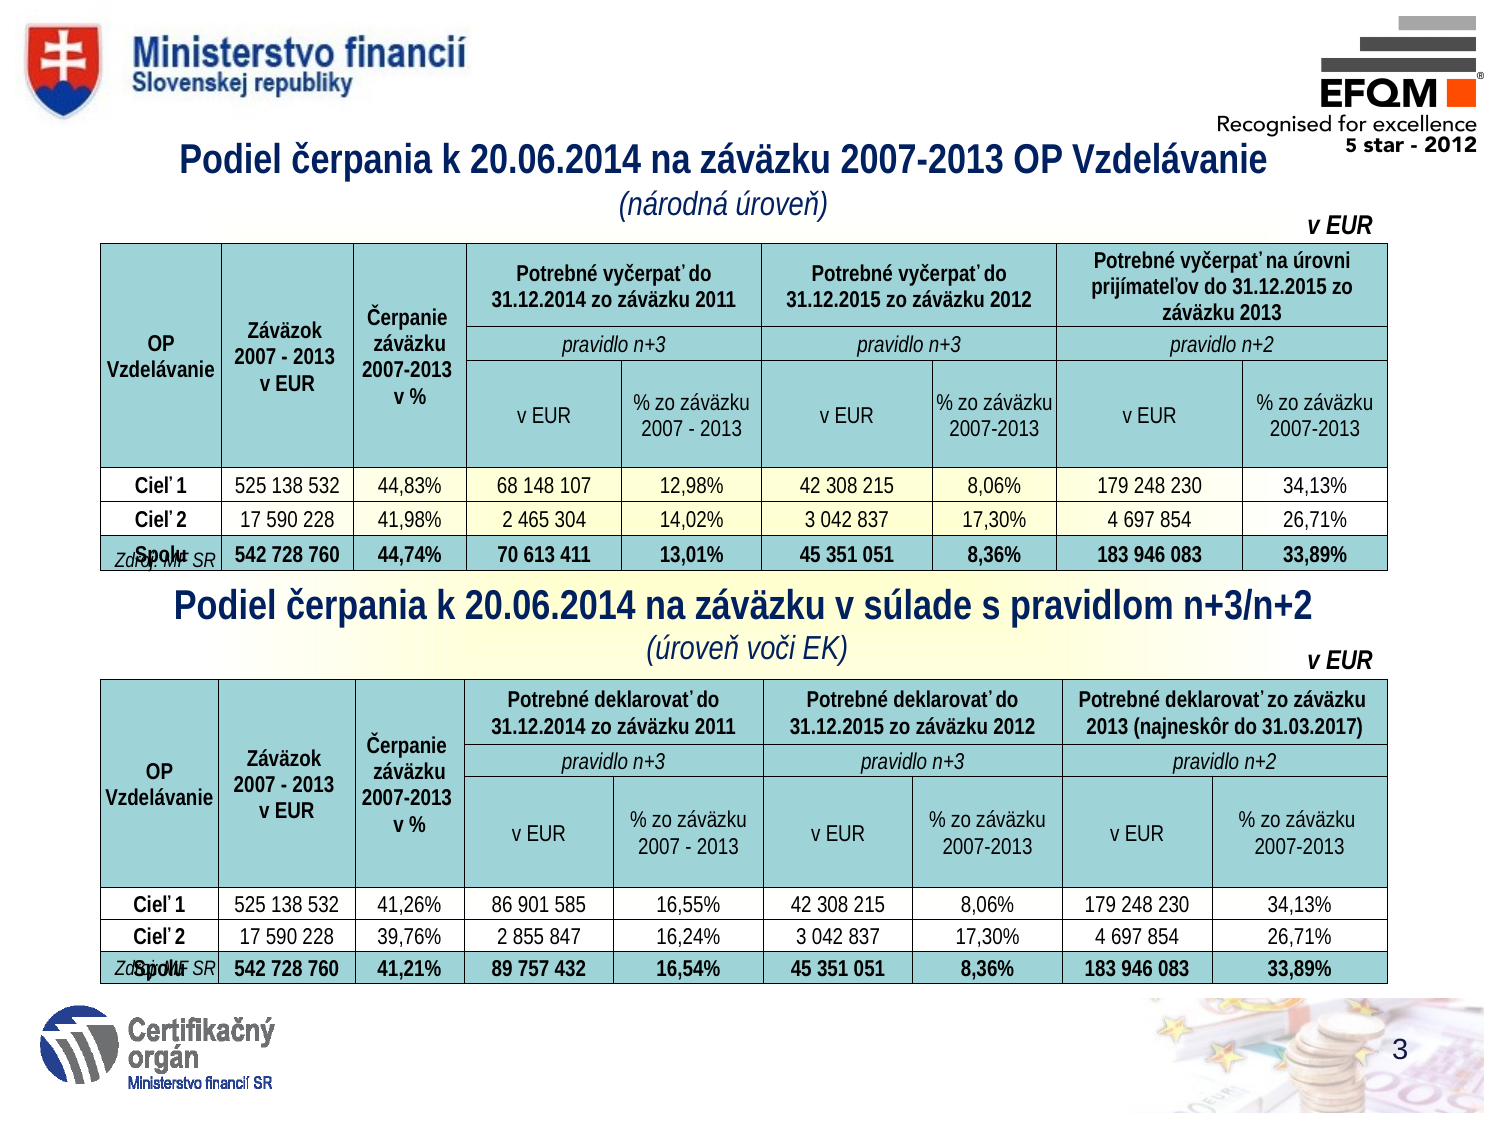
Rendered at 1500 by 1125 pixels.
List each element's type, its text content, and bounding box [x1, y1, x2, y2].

table_header Záväzok 2007 - 2013 v EUR [219, 680, 355, 887]
table_cell 17 590 228 [222, 502, 353, 535]
table_cell pravidlo n+2 [1057, 327, 1387, 360]
table_cell 8,06% [913, 888, 1062, 919]
title Podiel čerpania k 20.06.2014 na záväzku 2007-2013 OP Vzdelávanie (národná úroveň) [59, 111, 1388, 242]
table_cell 86 901 585 [465, 888, 613, 919]
table_cell 8,36% [933, 536, 1056, 570]
table_cell 26,71% [1243, 502, 1387, 535]
table_cell 34,13% [1213, 888, 1387, 919]
table_cell 183 946 083 [1063, 952, 1212, 983]
table_cell 44,74% [354, 536, 466, 544]
table_header Potrebné deklarovať zo záväzku 2013 (najneskôr do 31.03.2017) [1063, 680, 1387, 744]
table_header Potrebné deklarovať do 31.12.2015 zo záväzku 2012 [764, 680, 1062, 744]
table_cell 179 248 230 [1063, 888, 1212, 919]
table_cell 89 757 432 [526, 952, 613, 983]
table_cell 44,83% [354, 468, 466, 501]
table_cell Cieľ 2 [101, 502, 221, 535]
picture [1216, 16, 1484, 158]
table_cell pravidlo n+2 [1063, 745, 1387, 776]
table_cell 70 613 411 [467, 536, 621, 570]
table_cell % zo záväzku 2007 - 2013 [614, 777, 763, 887]
table_cell pravidlo n+3 [467, 327, 761, 360]
table_cell 45 351 051 [764, 952, 912, 983]
table_header OP Vzdelávanie [101, 680, 218, 887]
table_header OP Vzdelávanie [101, 244, 221, 467]
table_cell % zo záväzku 2007-2013 [913, 777, 1062, 887]
table_cell 179 248 230 [1057, 468, 1242, 501]
table_cell 42 308 215 [762, 468, 932, 501]
table_cell 2 855 847 [465, 920, 613, 951]
table_cell 45 351 051 [762, 536, 932, 570]
table_cell 8,36% [913, 952, 1062, 983]
table_cell Cieľ 1 [101, 888, 218, 919]
table_cell 542 728 760 [222, 536, 353, 544]
table_cell Cieľ 2 [101, 920, 218, 951]
table_cell 41,98% [354, 502, 466, 535]
table_cell % zo záväzku 2007-2013 [1243, 361, 1387, 467]
picture [15, 0, 502, 143]
table_cell 4 697 854 [1057, 502, 1242, 535]
table_cell 26,71% [1213, 920, 1387, 951]
text_box v EUR [1281, 634, 1388, 682]
text_box Podiel čerpania k 20.06.2014 na záväzku v súlade s pravidlom n+3/n+2 (úroveň voči EK) [76, 579, 1411, 674]
table_cell Cieľ 1 [101, 468, 221, 501]
table_cell 16,24% [614, 920, 763, 951]
table_header Čerpanie záväzku 2007-2013 v % [354, 244, 466, 467]
table_cell pravidlo n+3 [465, 745, 763, 776]
table_header Čerpanie záväzku 2007-2013 v % [356, 680, 464, 887]
table_cell v EUR [762, 361, 932, 467]
table_cell v EUR [1057, 361, 1242, 467]
table_cell 2 465 304 [467, 502, 621, 535]
table_cell 16,55% [614, 888, 763, 919]
table_cell v EUR [764, 777, 912, 887]
table_cell 17,30% [933, 502, 1056, 535]
table_header Potrebné deklarovať do 31.12.2014 zo záväzku 2011 [465, 680, 763, 744]
text_box Zdroj: MF SR [100, 951, 526, 987]
table_cell 12,98% [622, 468, 761, 501]
table_cell 16,54% [614, 952, 763, 983]
table_cell 33,89% [1213, 952, 1387, 983]
picture [1129, 998, 1484, 1113]
table_cell % zo záväzku 2007 - 2013 [622, 361, 761, 467]
table_cell 39,76% [356, 920, 464, 951]
table_cell 13,01% [622, 536, 761, 570]
table_cell 17,30% [913, 920, 1062, 951]
table_header Potrebné vyčerpať do 31.12.2014 zo záväzku 2011 [467, 244, 761, 326]
table_header Záväzok 2007 - 2013 v EUR [222, 244, 353, 467]
table_cell 14,02% [622, 502, 761, 535]
text_box v EUR [1281, 200, 1388, 248]
table_cell Spolu [101, 536, 221, 544]
table_cell % zo záväzku 2007-2013 [933, 361, 1056, 467]
table_cell 525 138 532 [219, 888, 355, 919]
table_cell v EUR [1063, 777, 1212, 887]
table_cell 17 590 228 [219, 920, 355, 951]
table_cell 4 697 854 [1063, 920, 1212, 951]
table_cell 183 946 083 [1057, 536, 1242, 570]
table_header Potrebné vyčerpať do 31.12.2015 zo záväzku 2012 [762, 244, 1056, 326]
table_cell 68 148 107 [467, 468, 621, 501]
table_cell % zo záväzku 2007-2013 [1213, 777, 1387, 887]
text_box Zdroj: MF SR [100, 544, 526, 579]
table_cell 42 308 215 [764, 888, 912, 919]
table_cell 41,26% [356, 888, 464, 919]
table_cell 33,89% [1243, 536, 1387, 570]
table_cell 3 042 837 [764, 920, 912, 951]
table_cell 3 042 837 [762, 502, 932, 535]
table_cell 34,13% [1243, 468, 1387, 501]
table_cell v EUR [467, 361, 621, 467]
table_cell v EUR [465, 777, 613, 887]
table_cell 525 138 532 [222, 468, 353, 501]
table_cell 8,06% [933, 468, 1056, 501]
slide_number 3 [1073, 1023, 1424, 1102]
table_cell pravidlo n+3 [764, 745, 1062, 776]
table_cell pravidlo n+3 [762, 327, 1056, 360]
table_header Potrebné vyčerpať na úrovni prijímateľov do 31.12.2015 zo záväzku 2013 [1057, 244, 1387, 326]
